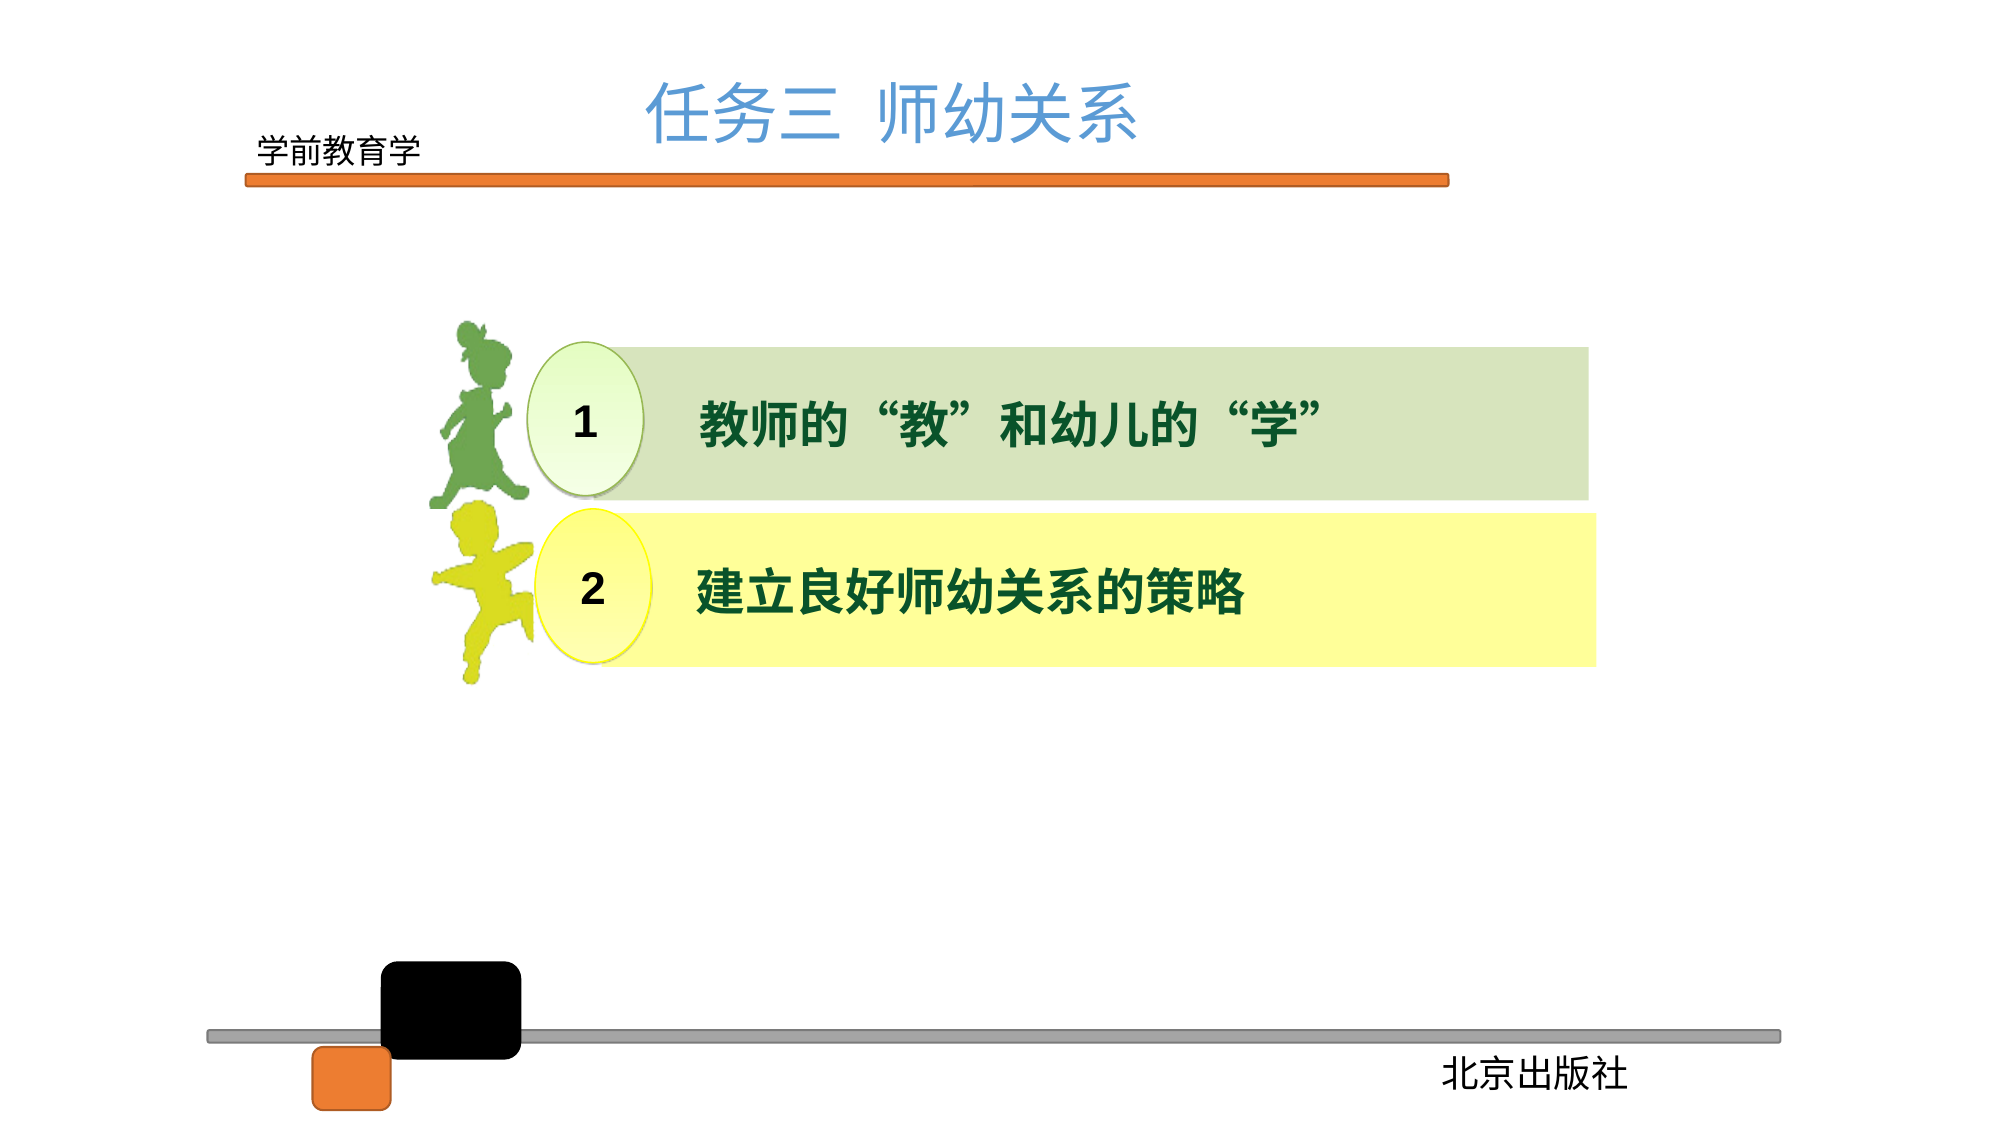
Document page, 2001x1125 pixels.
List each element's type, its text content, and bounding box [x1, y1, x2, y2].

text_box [546, 508, 1597, 667]
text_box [546, 342, 1589, 501]
picture [412, 250, 546, 731]
text_box [291, 158, 1659, 278]
text_box 任务三 师幼关系 [629, 64, 1172, 158]
